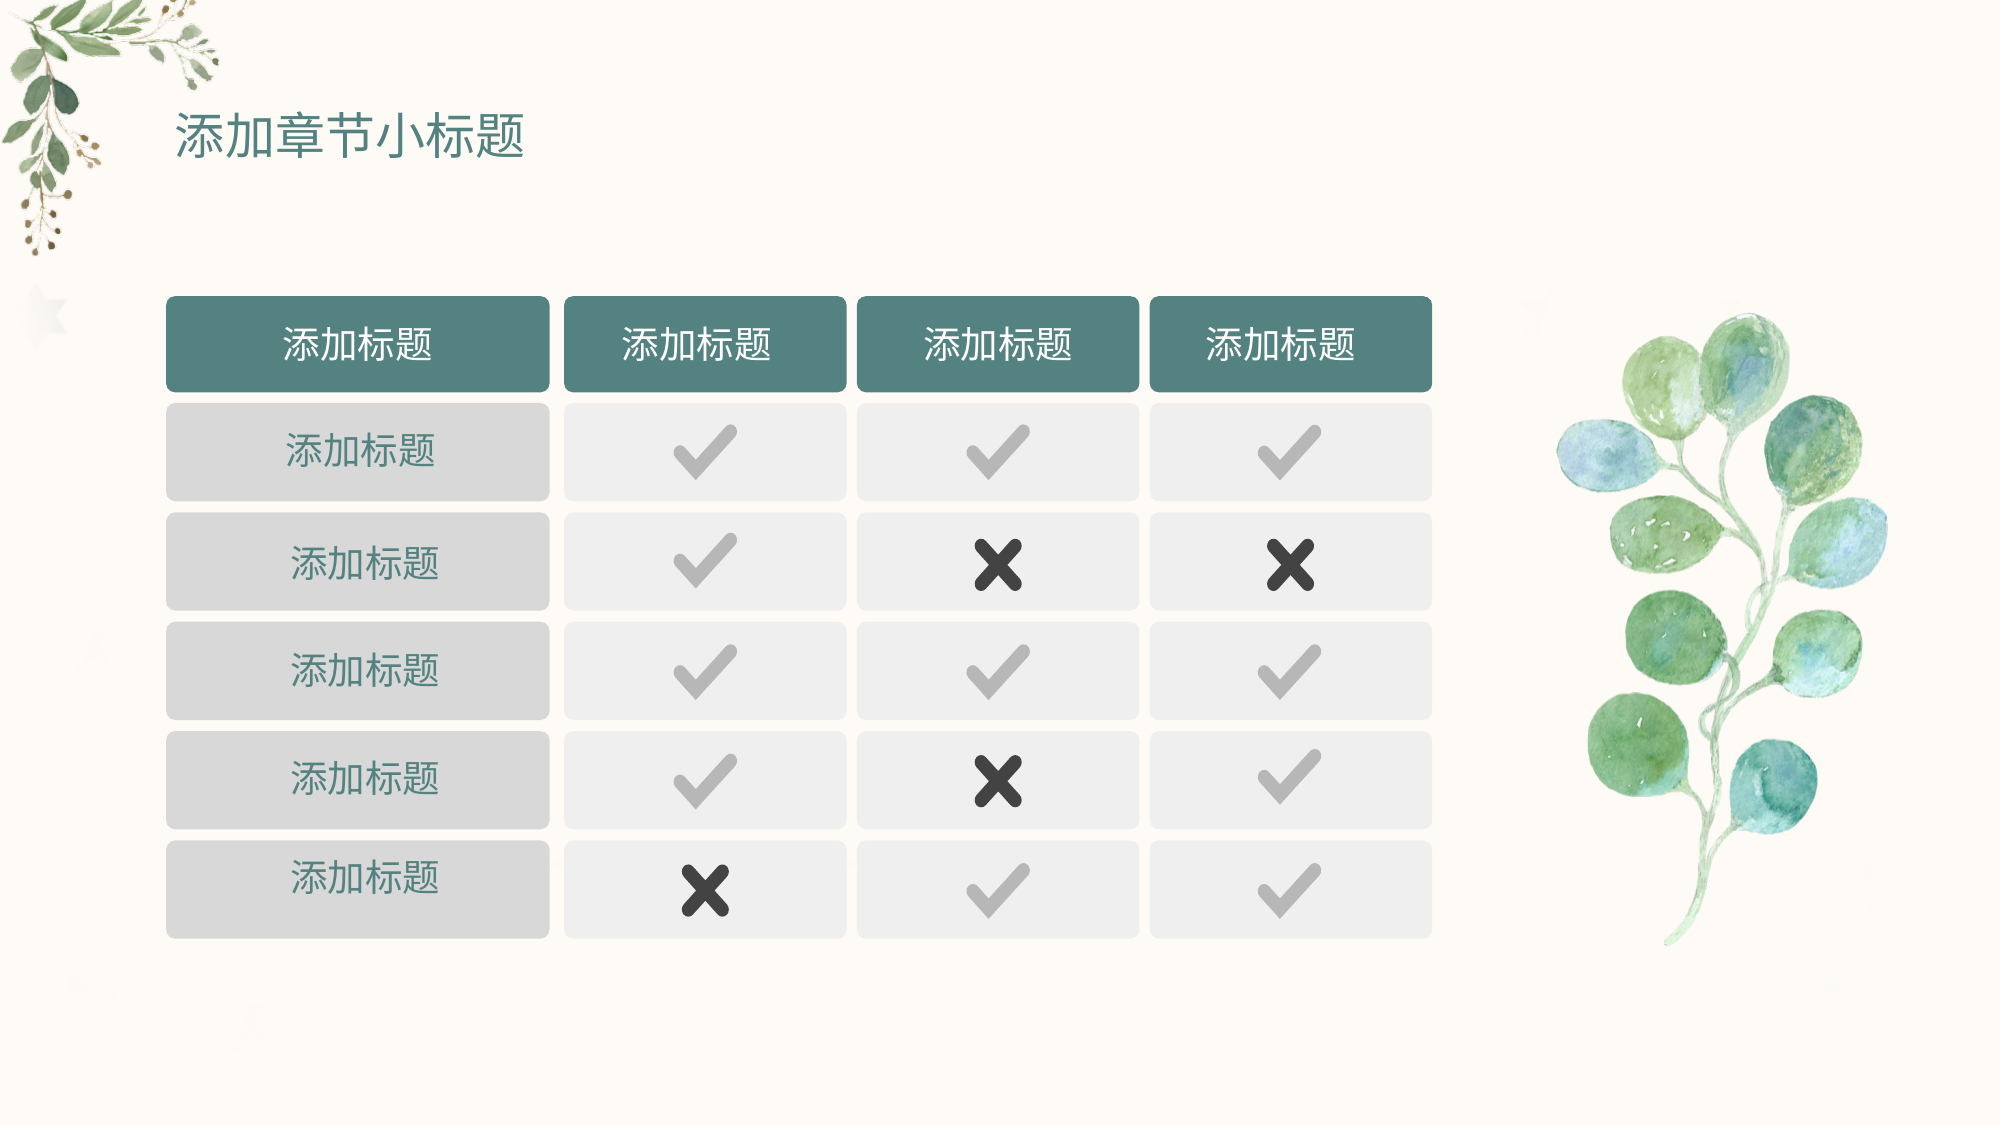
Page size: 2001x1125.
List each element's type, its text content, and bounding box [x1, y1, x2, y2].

text_box [1257, 748, 1322, 805]
text_box [854, 294, 1142, 395]
text_box [564, 512, 847, 611]
text_box [561, 294, 849, 395]
text_box [673, 532, 738, 589]
text_box [564, 840, 847, 939]
text_box [966, 863, 1030, 919]
text_box [856, 840, 1140, 939]
text_box [673, 753, 738, 810]
text_box [856, 731, 1140, 830]
text_box 添加标题 [901, 313, 1096, 374]
text_box [166, 731, 550, 830]
text_box [564, 731, 847, 830]
text_box [1257, 424, 1322, 481]
text_box [974, 755, 1022, 808]
text_box [966, 644, 1030, 701]
text_box [1267, 538, 1315, 591]
text_box 添加标题 [260, 313, 455, 374]
text_box [564, 402, 847, 502]
text_box [856, 512, 1140, 611]
text_box [856, 402, 1140, 502]
picture [0, 0, 2001, 1125]
text_box [163, 294, 552, 395]
text_box [564, 621, 847, 721]
text_box [166, 512, 550, 611]
text_box [966, 424, 1030, 481]
text_box 添加标题 [263, 419, 458, 480]
text_box [166, 621, 550, 721]
text_box 添加标题 [267, 532, 462, 593]
text_box 添加标题 [267, 747, 462, 808]
text_box [681, 864, 729, 917]
text_box 添加标题 [267, 639, 462, 700]
text_box [1149, 402, 1433, 502]
text_box [1257, 863, 1322, 919]
text_box [1147, 294, 1435, 395]
text_box [1149, 840, 1433, 939]
text_box [673, 644, 738, 701]
text_box 添加标题 [267, 847, 462, 907]
text_box [166, 840, 550, 939]
text_box 添加标题 [599, 313, 794, 374]
text_box [856, 621, 1140, 721]
text_box 添加标题 [1183, 313, 1378, 374]
text_box [166, 402, 550, 502]
text_box [1149, 621, 1433, 721]
text_box [1149, 731, 1433, 830]
text_box [673, 424, 738, 481]
text_box 添加章节小标题 [257, 96, 592, 172]
text_box [1257, 644, 1322, 701]
text_box [1149, 512, 1433, 611]
text_box [974, 538, 1022, 591]
